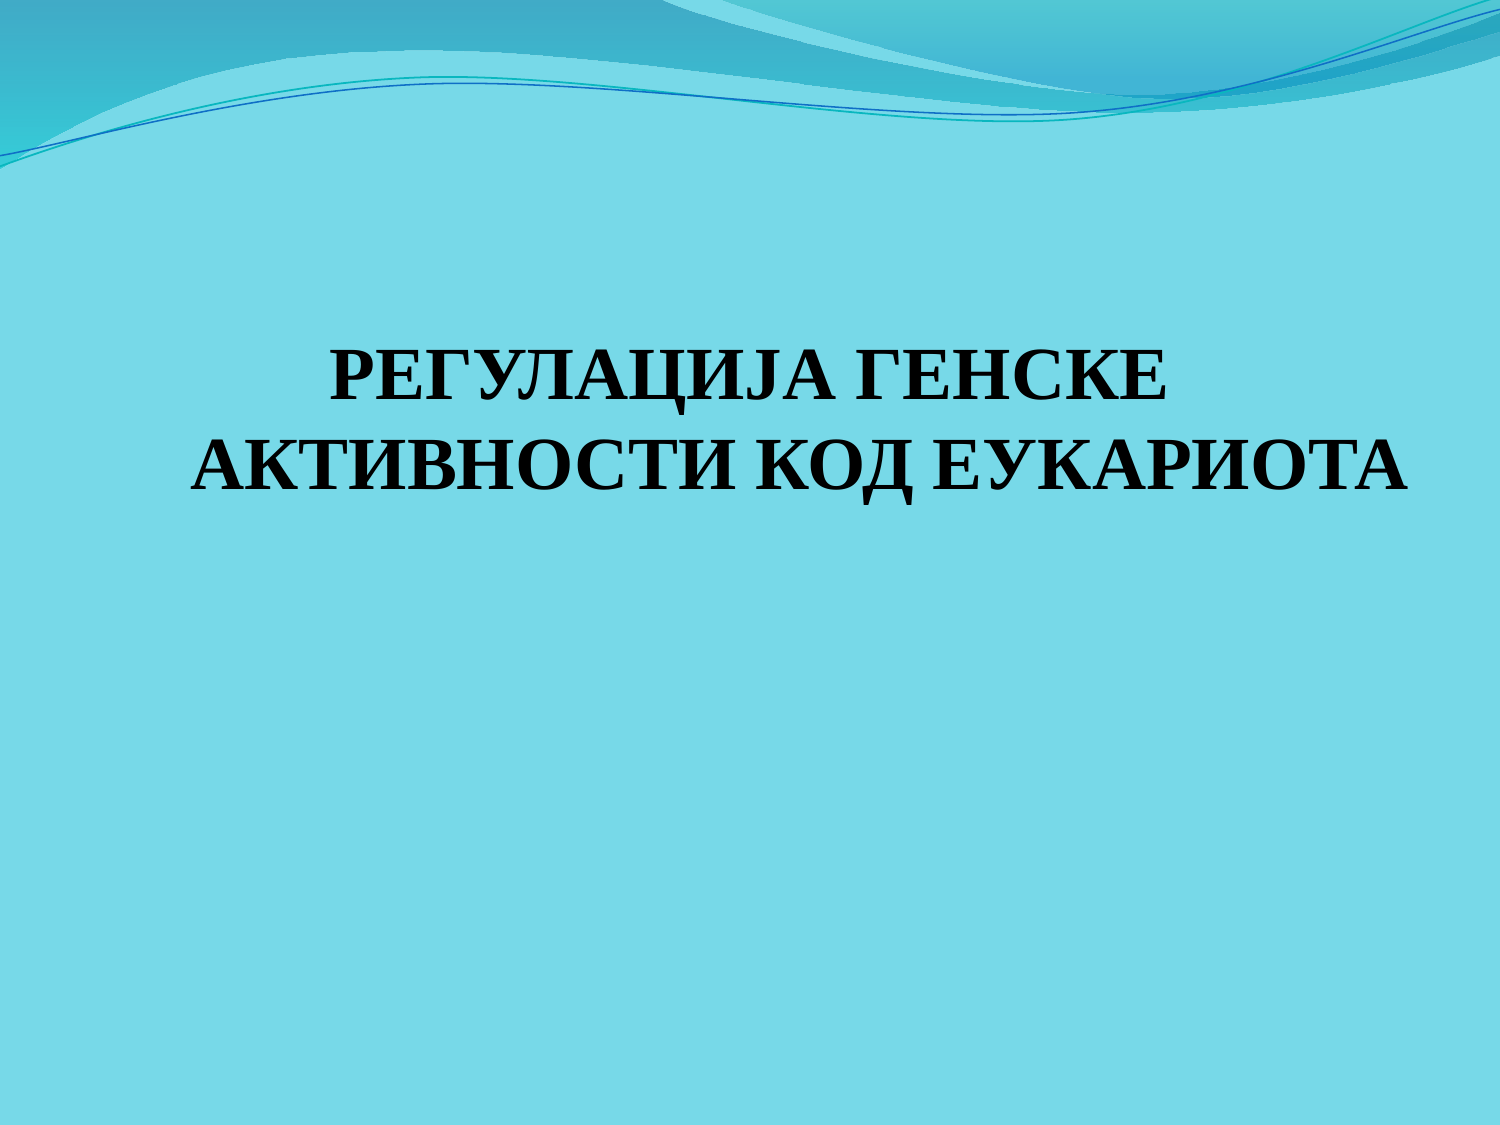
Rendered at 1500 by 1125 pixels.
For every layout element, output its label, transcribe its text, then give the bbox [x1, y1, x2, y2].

list РЕГУЛАЦИЈА ГЕНСКЕ АКТИВНОСТИ КОД ЕУКАРИОТА [74, 317, 1426, 587]
